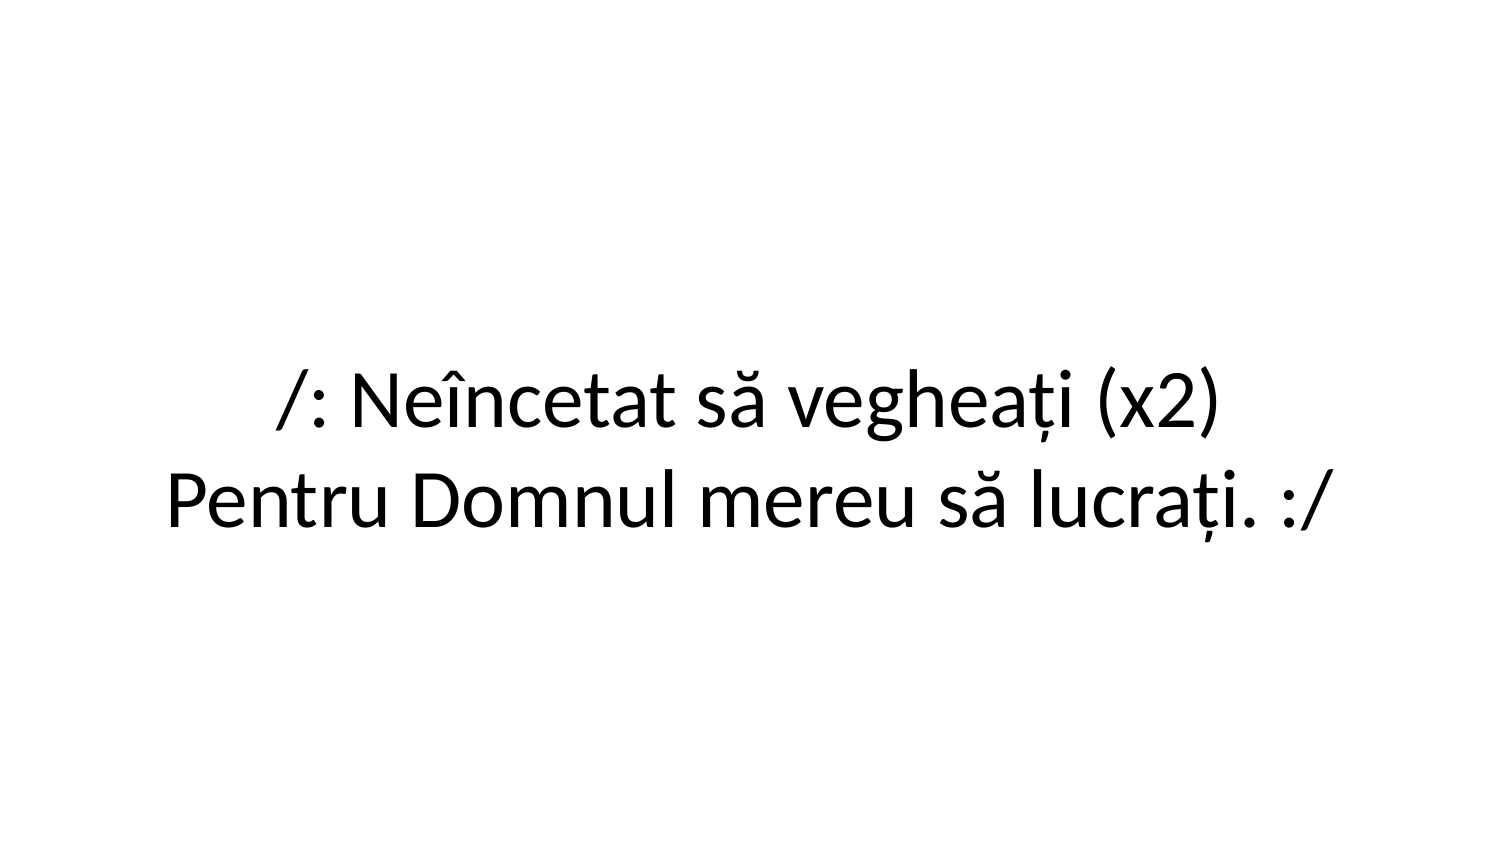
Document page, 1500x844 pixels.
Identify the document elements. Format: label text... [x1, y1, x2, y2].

text_box /: Neîncetat să vegheați (x2) Pentru Domnul mereu să lucrați. :/ [150, 292, 1350, 552]
